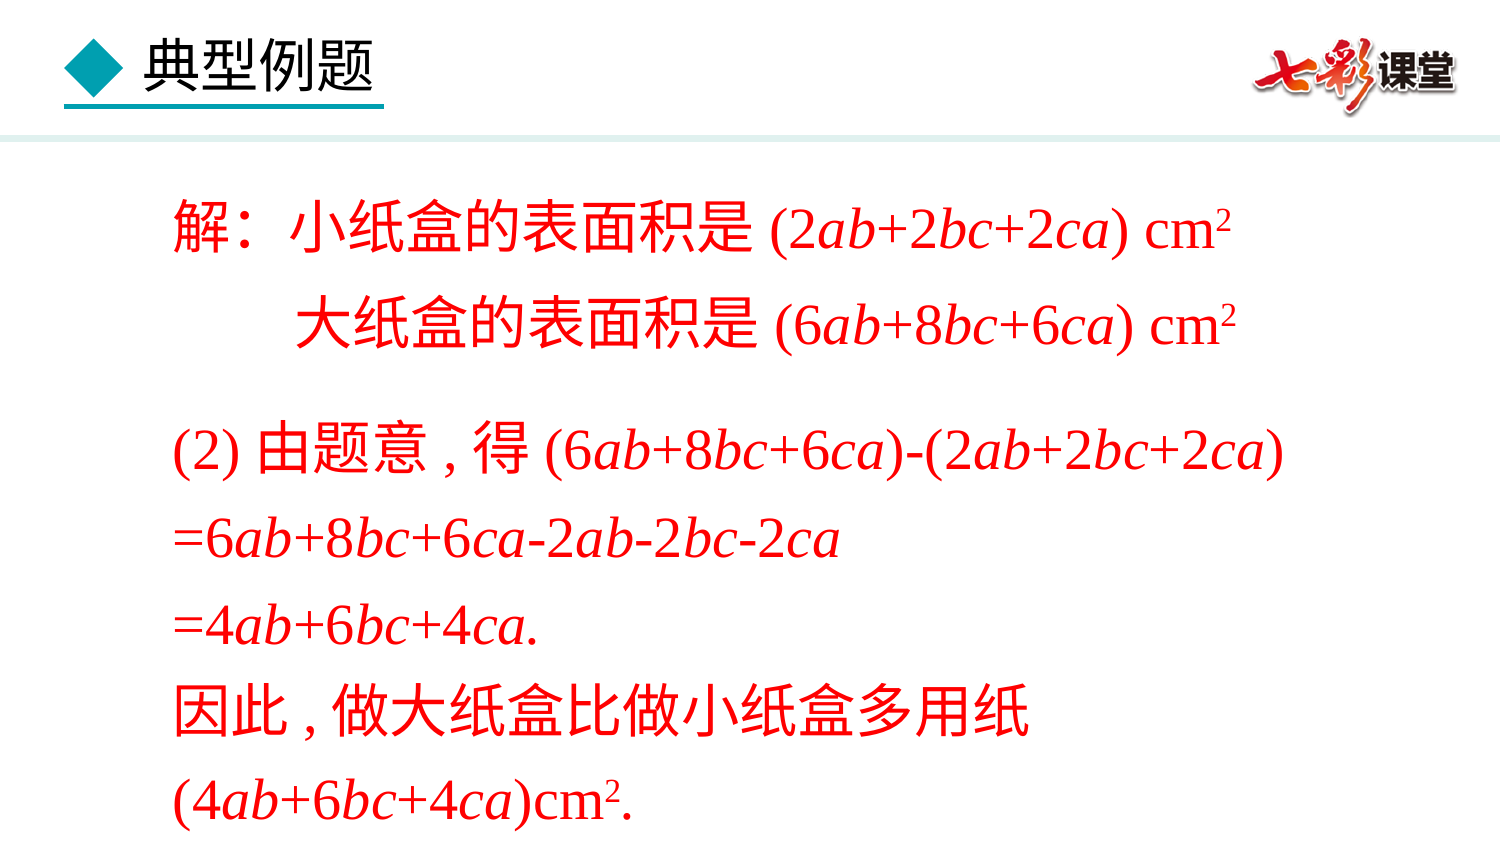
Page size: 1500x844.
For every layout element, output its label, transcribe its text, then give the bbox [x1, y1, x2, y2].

picture [1249, 32, 1461, 118]
text_box 解：小纸盒的表面积是(2ab+2bc+2ca) cm2 [157, 183, 1365, 338]
text_box (2)由题意,得(6ab+8bc+6ca)-(2ab+2bc+2ca) =6ab+8bc+6ca-2ab-2bc-2ca =4ab+6bc+4ca. 因此,做大纸盒比做小纸盒多用纸(4ab+6bc+4ca)cm2. [157, 386, 1500, 839]
text_box 大纸盒的表面积是(6ab+8bc+6ca) cm2 [279, 278, 1392, 364]
